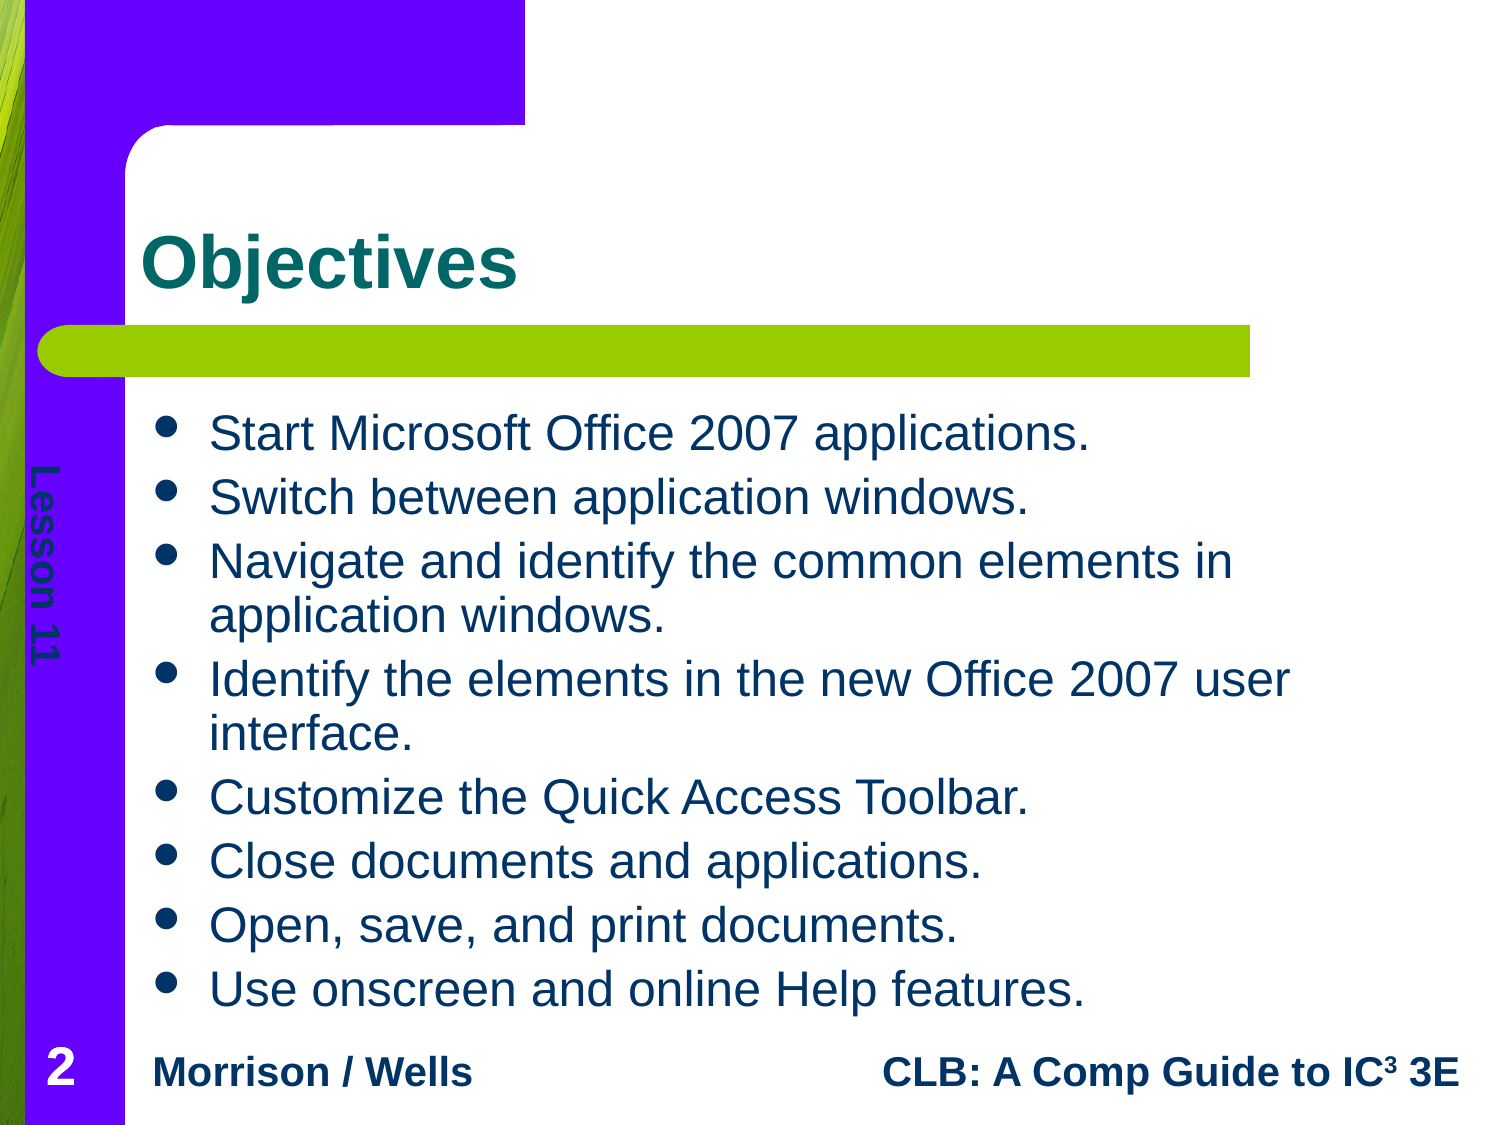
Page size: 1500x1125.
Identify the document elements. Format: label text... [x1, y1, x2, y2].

list Start Microsoft Office 2007 applications. Switch between application windows. Navigate and identify the common elements in application windows. Identify the elements in the new Office 2007 user interface. Customize the Quick Access Toolbar. Close documents and applications. Open, save, and print documents. Use onscreen and online Help features. [137, 399, 1400, 1012]
text_box 2 [13, 1023, 111, 1105]
title Objectives [124, 124, 1426, 313]
picture [0, 0, 25, 1125]
